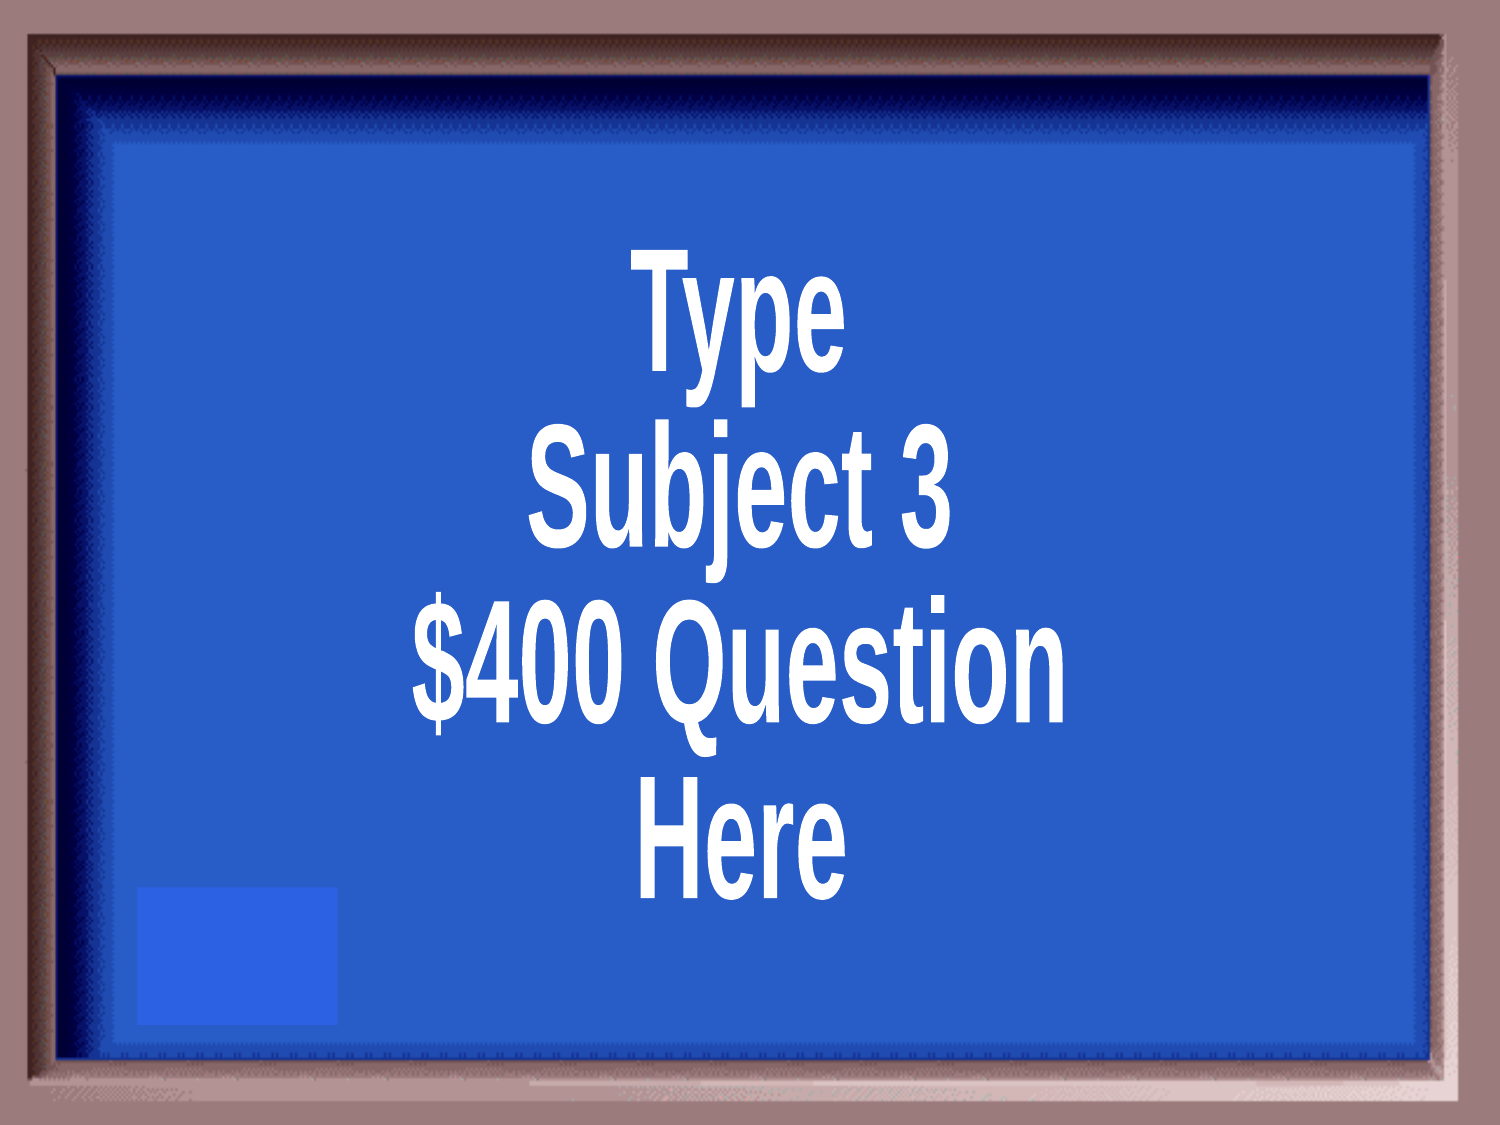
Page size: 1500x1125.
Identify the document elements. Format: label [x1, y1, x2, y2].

text_box [137, 887, 338, 1025]
picture [0, 0, 1500, 1125]
